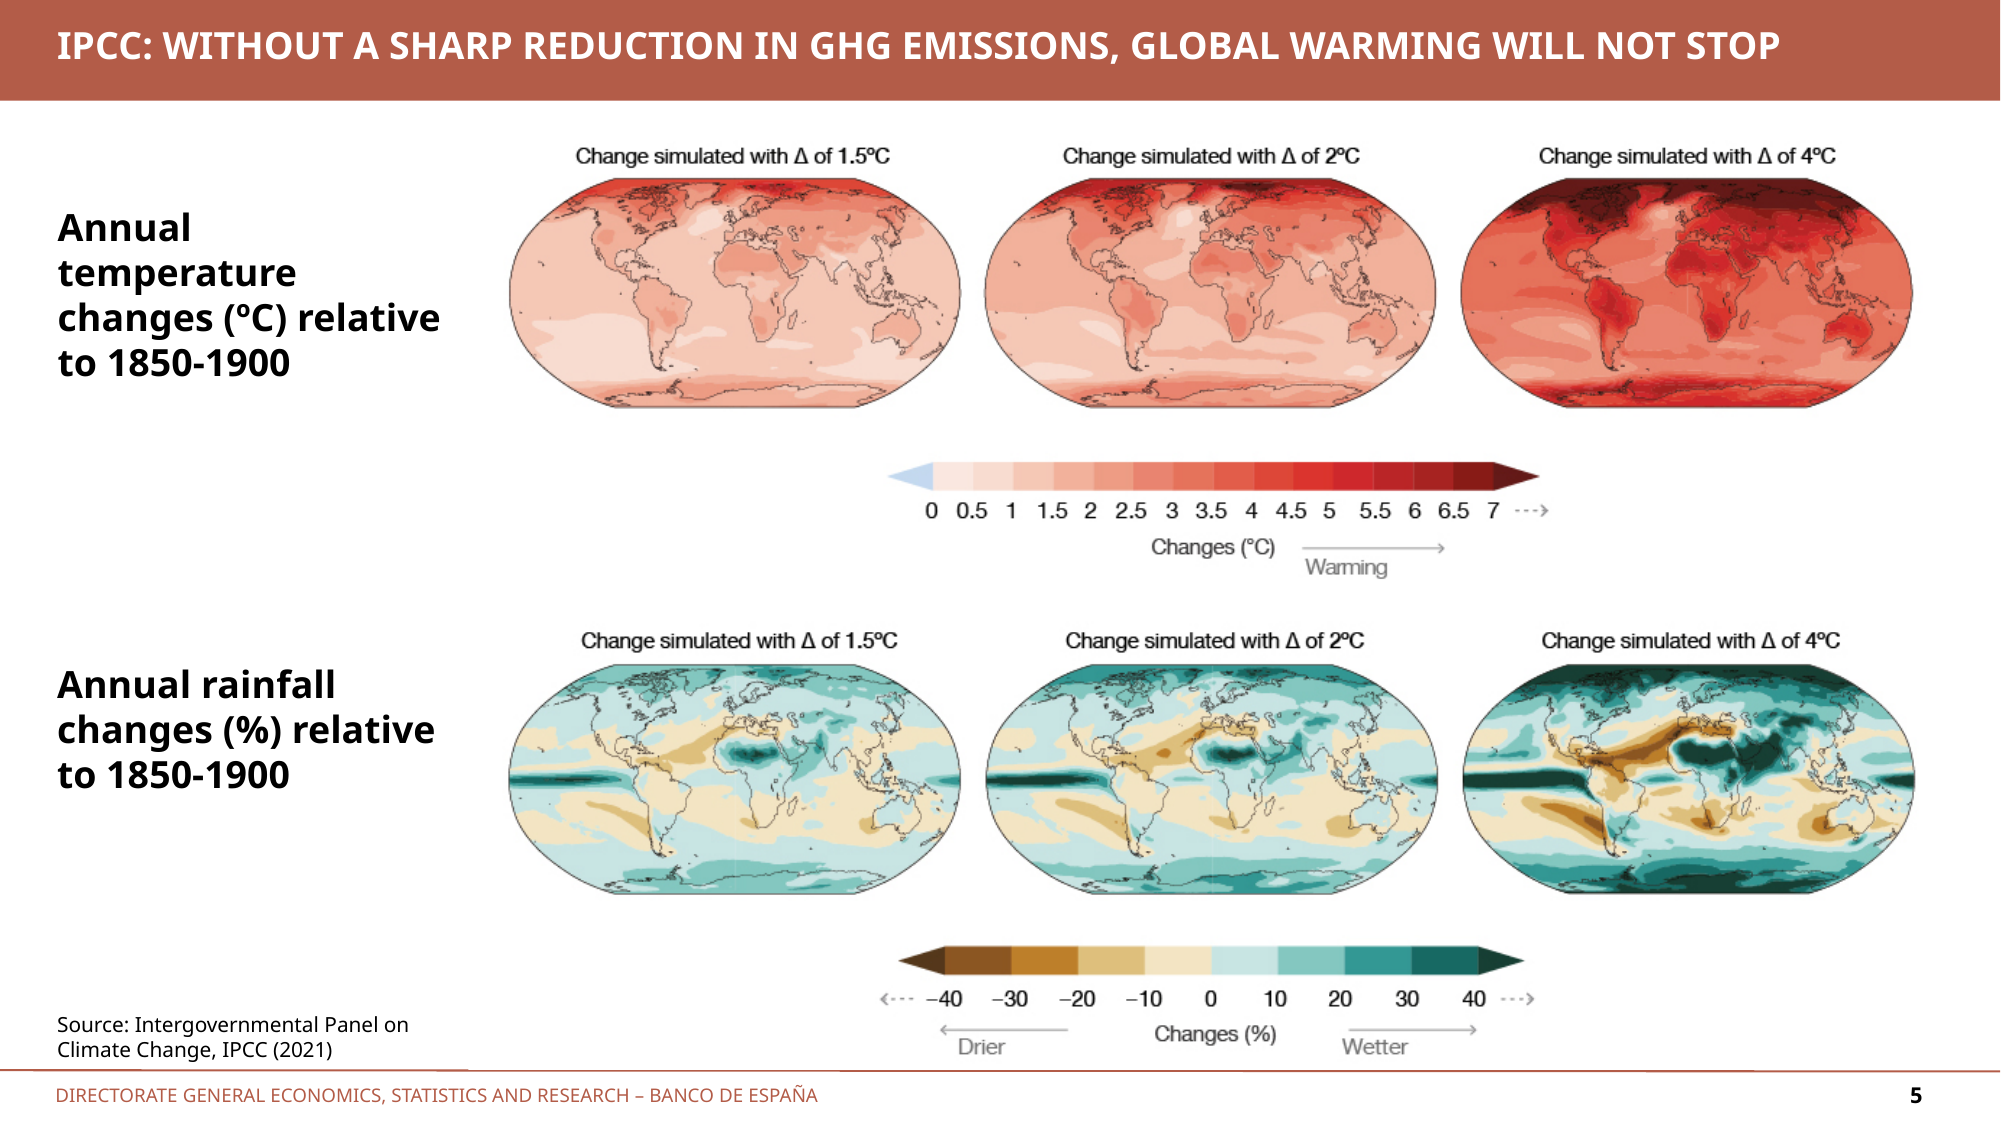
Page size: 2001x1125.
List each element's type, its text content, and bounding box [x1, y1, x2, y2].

slide_number 5 [1843, 1074, 1938, 1122]
title Ipcc: without a sharp reduction in ghg emissions, global warming will not stop [42, 19, 1949, 111]
text_box Annual rainfall changes (%) relative to 1850-1900 [42, 654, 468, 804]
text_box Source: Intergovernmental Panel on Climate Change, IPCC (2021) [42, 1004, 468, 1070]
picture [468, 109, 1943, 1070]
text_box Annual temperature changes (ºC) relative to 1850-1900 [42, 196, 457, 392]
